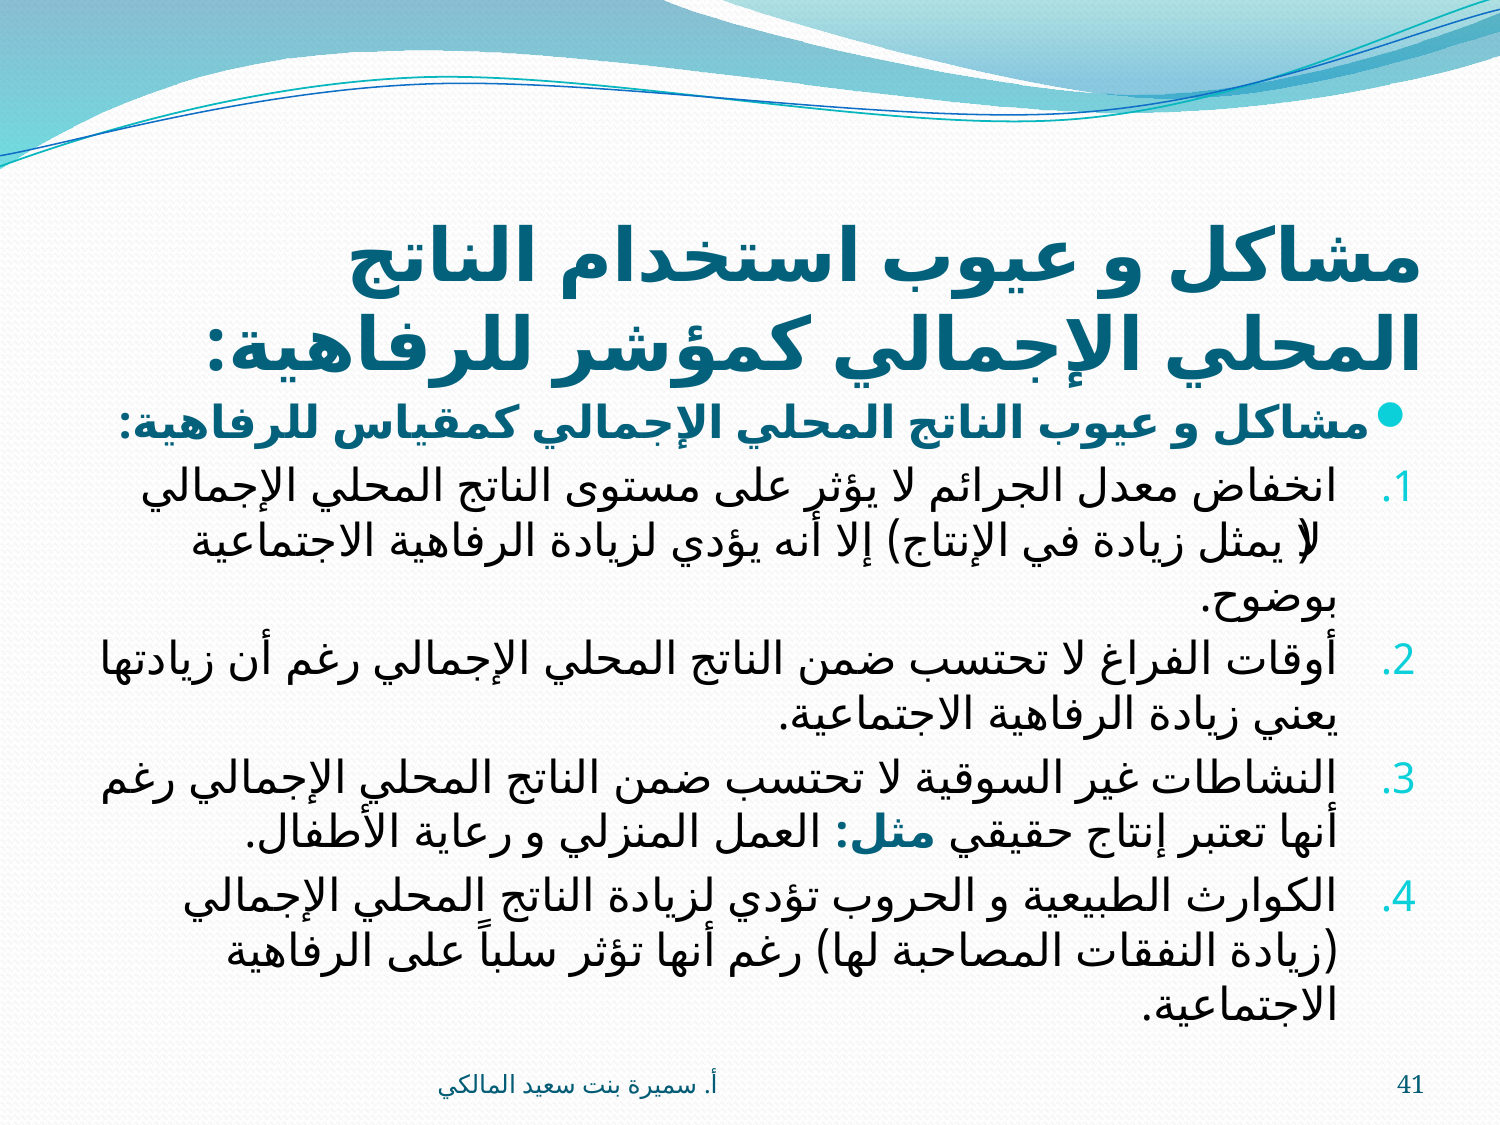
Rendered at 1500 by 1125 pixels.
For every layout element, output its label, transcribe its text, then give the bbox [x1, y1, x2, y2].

list مشاكل و عيوب الناتج المحلي الإجمالي كمقياس للرفاهية: انخفاض معدل الجرائم لا يؤثر على مستوى الناتج المحلي الإجمالي (لا يمثل زيادة في الإنتاج) إلا أنه يؤدي لزيادة الرفاهية الاجتماعية بوضوح. أوقات الفراغ لا تحتسب ضمن الناتج المحلي الإجمالي رغم أن زيادتها يعني زيادة الرفاهية الاجتماعية. النشاطات غير السوقية لا تحتسب ضمن الناتج المحلي الإجمالي رغم أنها تعتبر إنتاج حقيقي مثل: العمل المنزلي و رعاية الأطفال. الكوارث الطبيعية و الحروب تؤدي لزيادة الناتج المحلي الإجمالي (زيادة النفقات المصاحبة لها) رغم أنها تؤثر سلباً على الرفاهية الاجتماعية. [75, 385, 1425, 1038]
slide_number 41 [1299, 1042, 1425, 1103]
footer أ. سميرة بنت سعيد المالكي [437, 1042, 988, 1103]
title مشاكل و عيوب استخدام الناتج المحلي الإجمالي كمؤشر للرفاهية: [75, 197, 1425, 385]
